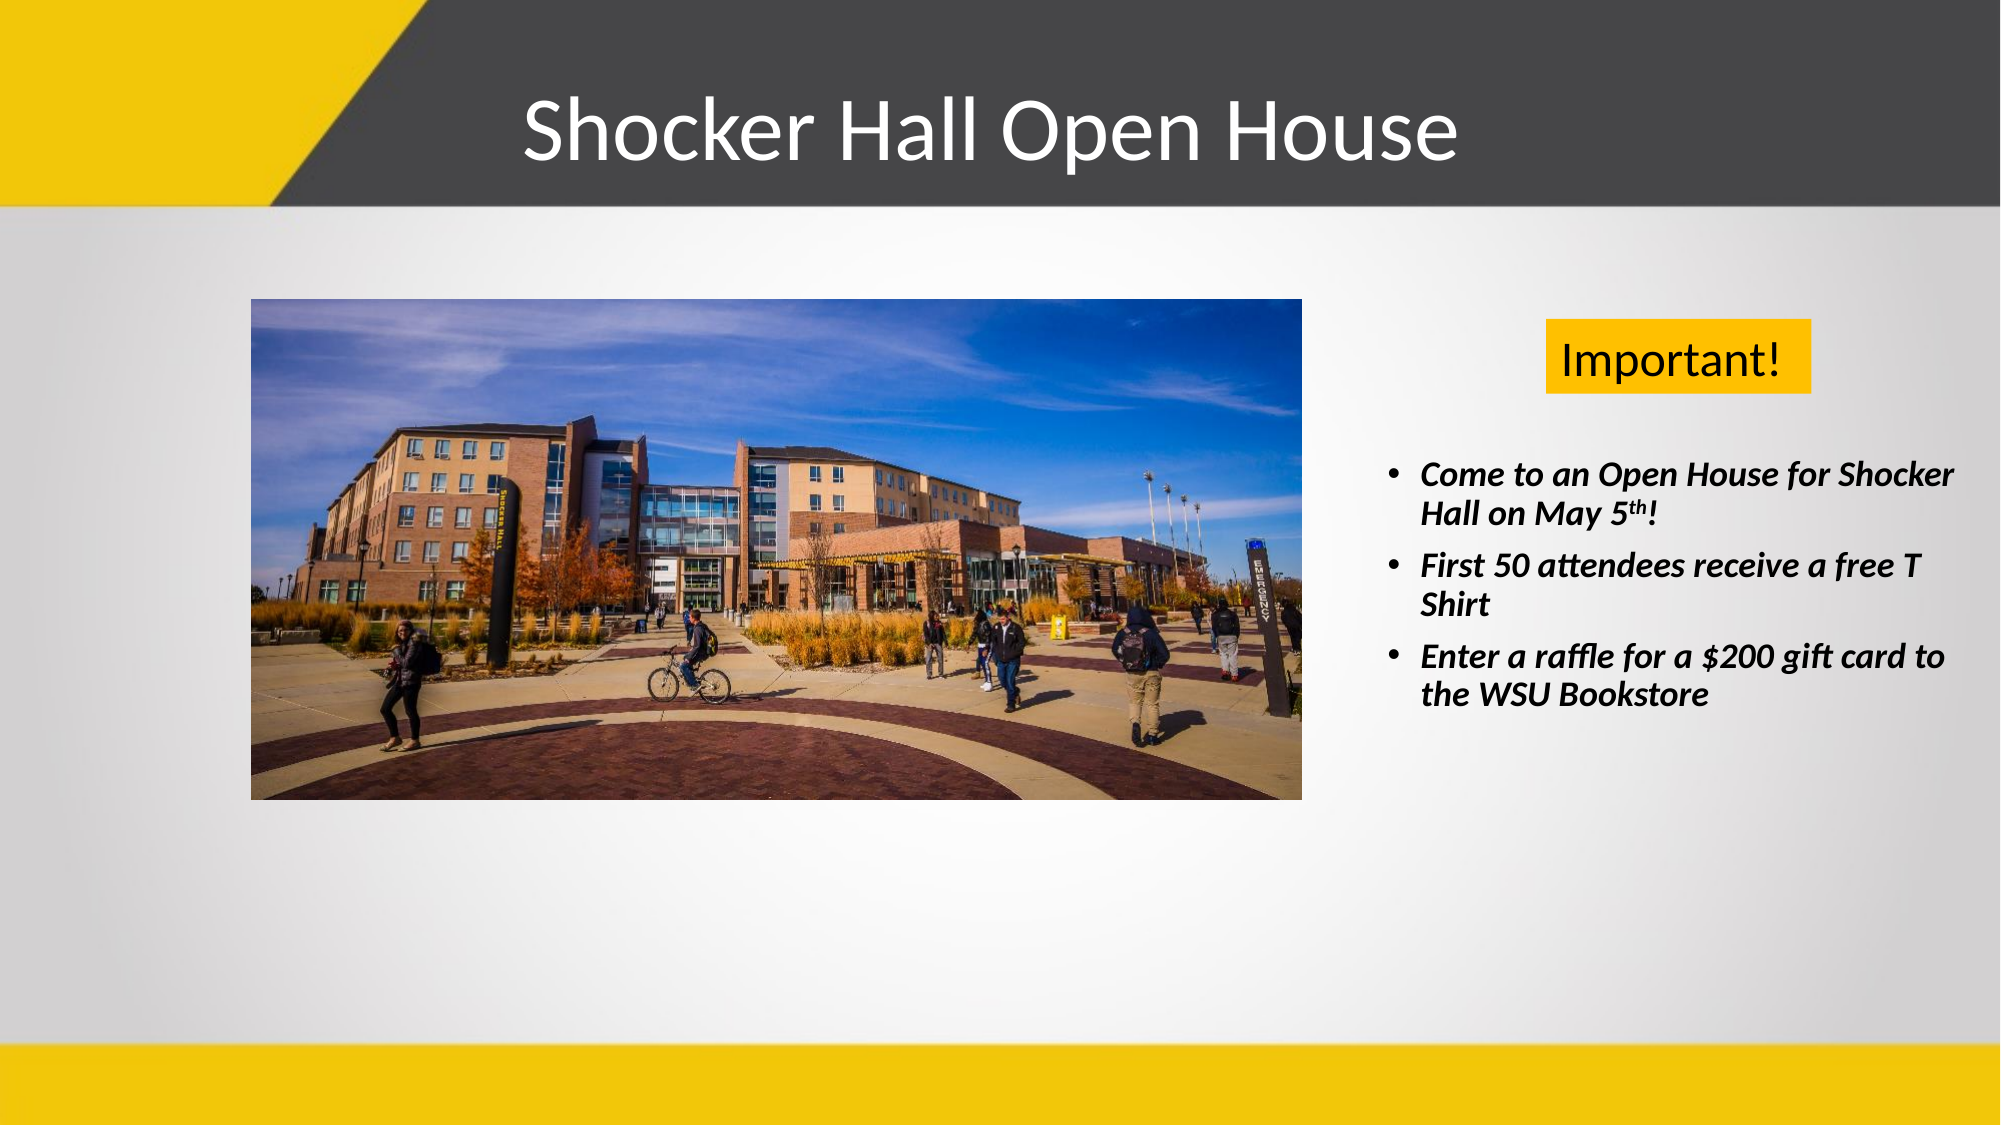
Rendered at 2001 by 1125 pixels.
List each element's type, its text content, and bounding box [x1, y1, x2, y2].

text_box Shocker Hall Open House [507, 61, 1492, 187]
text_box Important! [1546, 318, 1812, 394]
list Come to an Open House for Shocker Hall on May 5th! First 50 attendees receive a free T Shirt Enter a raffle for a $200 gift card to the WSU Bookstore [1372, 447, 1985, 723]
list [251, 299, 1302, 800]
